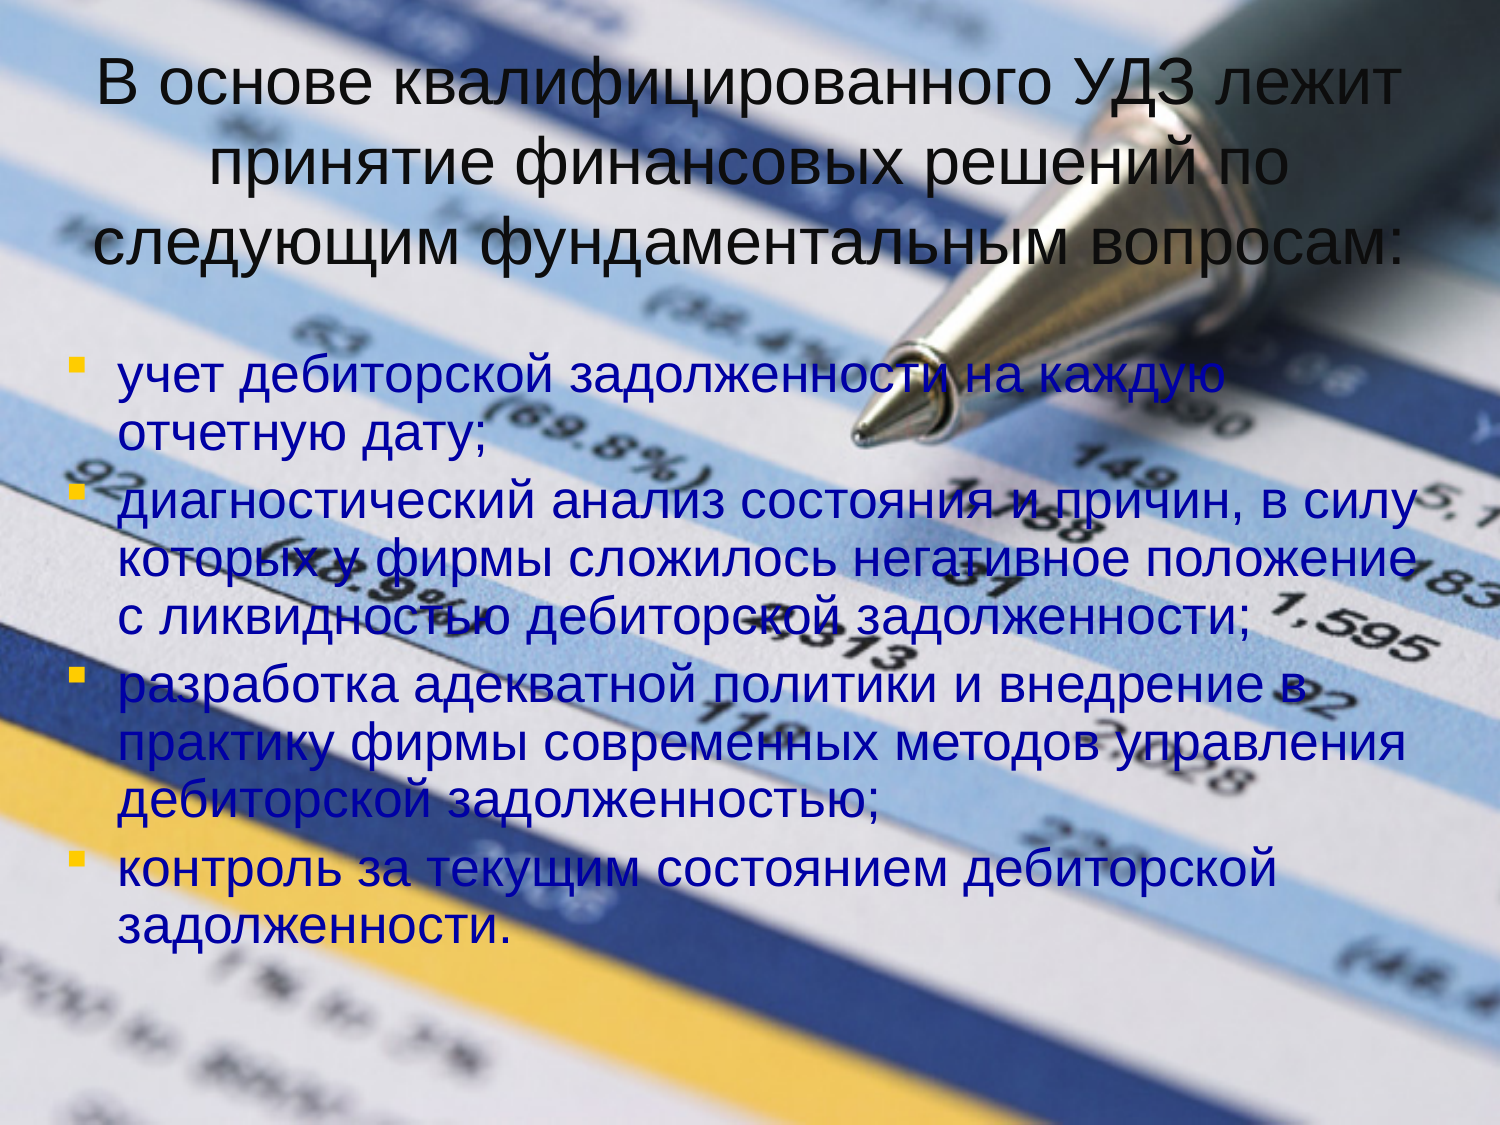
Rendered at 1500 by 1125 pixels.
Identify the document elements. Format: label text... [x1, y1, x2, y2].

picture [0, 0, 1500, 1125]
title В основе квалифицированного УДЗ лежит принятие финансовых решений по следующим фундаментальным вопросам: [74, 58, 1426, 258]
list учет дебиторской задолженности на каждую отчетную дату; диагностический анализ состояния и причин, в силу которых у фирмы сложилось негативное положение с ликвидностью дебиторской задолженности; разработка адекватной политики и внедрение в практику фирмы современных методов управления дебиторской задолженностью; контроль за текущим состоянием дебиторской задолженности. [49, 338, 1451, 1001]
